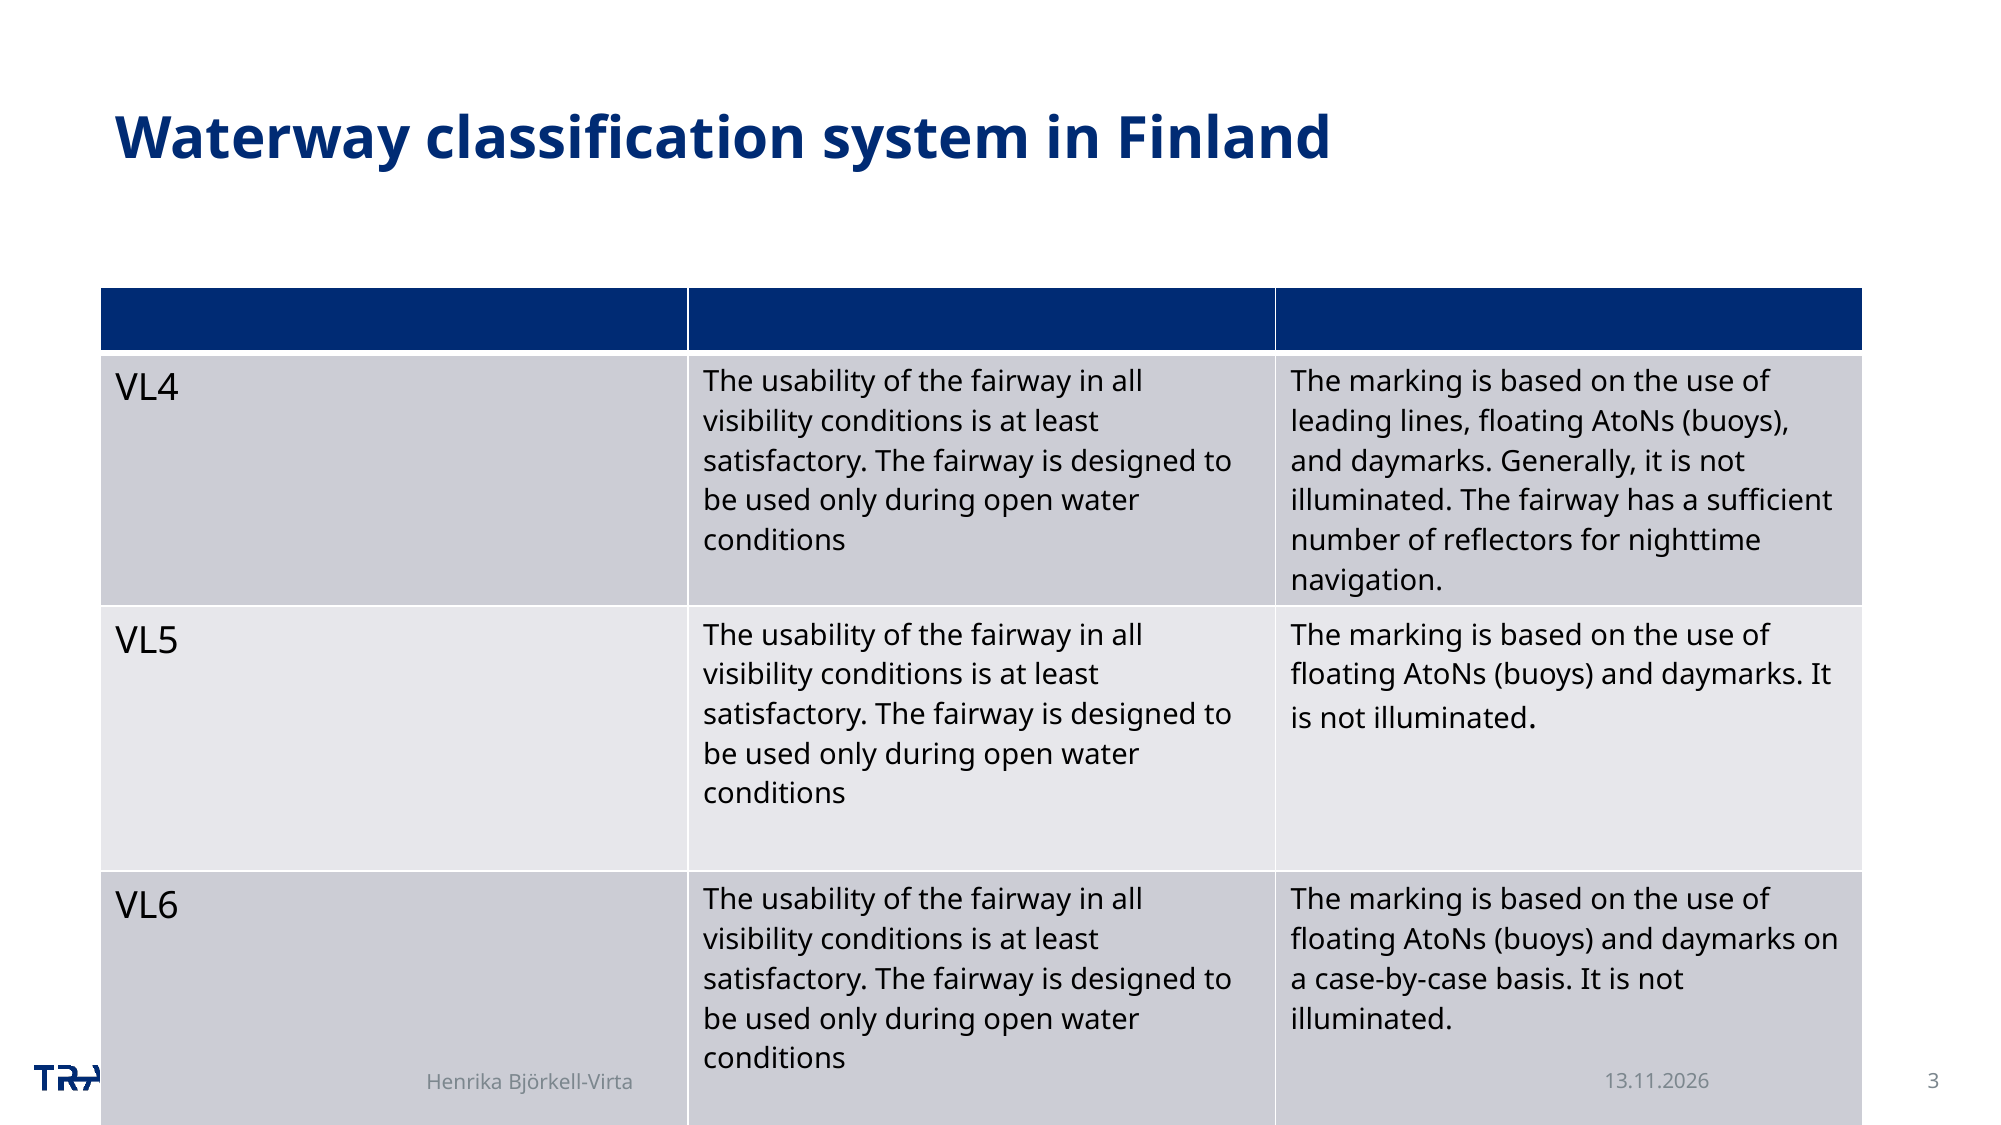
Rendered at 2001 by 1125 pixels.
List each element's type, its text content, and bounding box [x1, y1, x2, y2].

table_header [1276, 288, 1862, 350]
table_header [101, 288, 687, 350]
table_cell The usability of the fairway in all visibility conditions is at least satisfactory. The fairway is designed to be used only during open water conditions [689, 872, 1275, 1125]
table_cell The marking is based on the use of floating AtoNs (buoys) and daymarks. It is not illuminated. [1276, 607, 1862, 870]
footer Henrika Björkell-Virta [411, 1060, 1000, 1103]
table_cell The usability of the fairway in all visibility conditions is at least satisfactory. The fairway is designed to be used only during open water conditions [689, 607, 1275, 870]
table_cell VL5 [101, 607, 687, 870]
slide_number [1503, 1060, 1811, 1103]
picture [34, 1064, 100, 1091]
table_cell VL6 [101, 872, 687, 1125]
table_cell The usability of the fairway in all visibility conditions is at least satisfactory. The fairway is designed to be used only during open water conditions [689, 356, 1275, 605]
table_cell VL4 [101, 356, 687, 605]
table_header [689, 288, 1275, 350]
table_cell The marking is based on the use of floating AtoNs (buoys) and daymarks on a case-by-case basis. It is not illuminated. [1276, 872, 1862, 1125]
slide_number 3 [1854, 1060, 1955, 1103]
title Waterway classification system in Finland [100, 100, 1864, 283]
table_cell The marking is based on the use of leading lines, floating AtoNs (buoys), and daymarks. Generally, it is not illuminated. The fairway has a sufficient number of reflectors for nighttime navigation. [1276, 356, 1862, 605]
